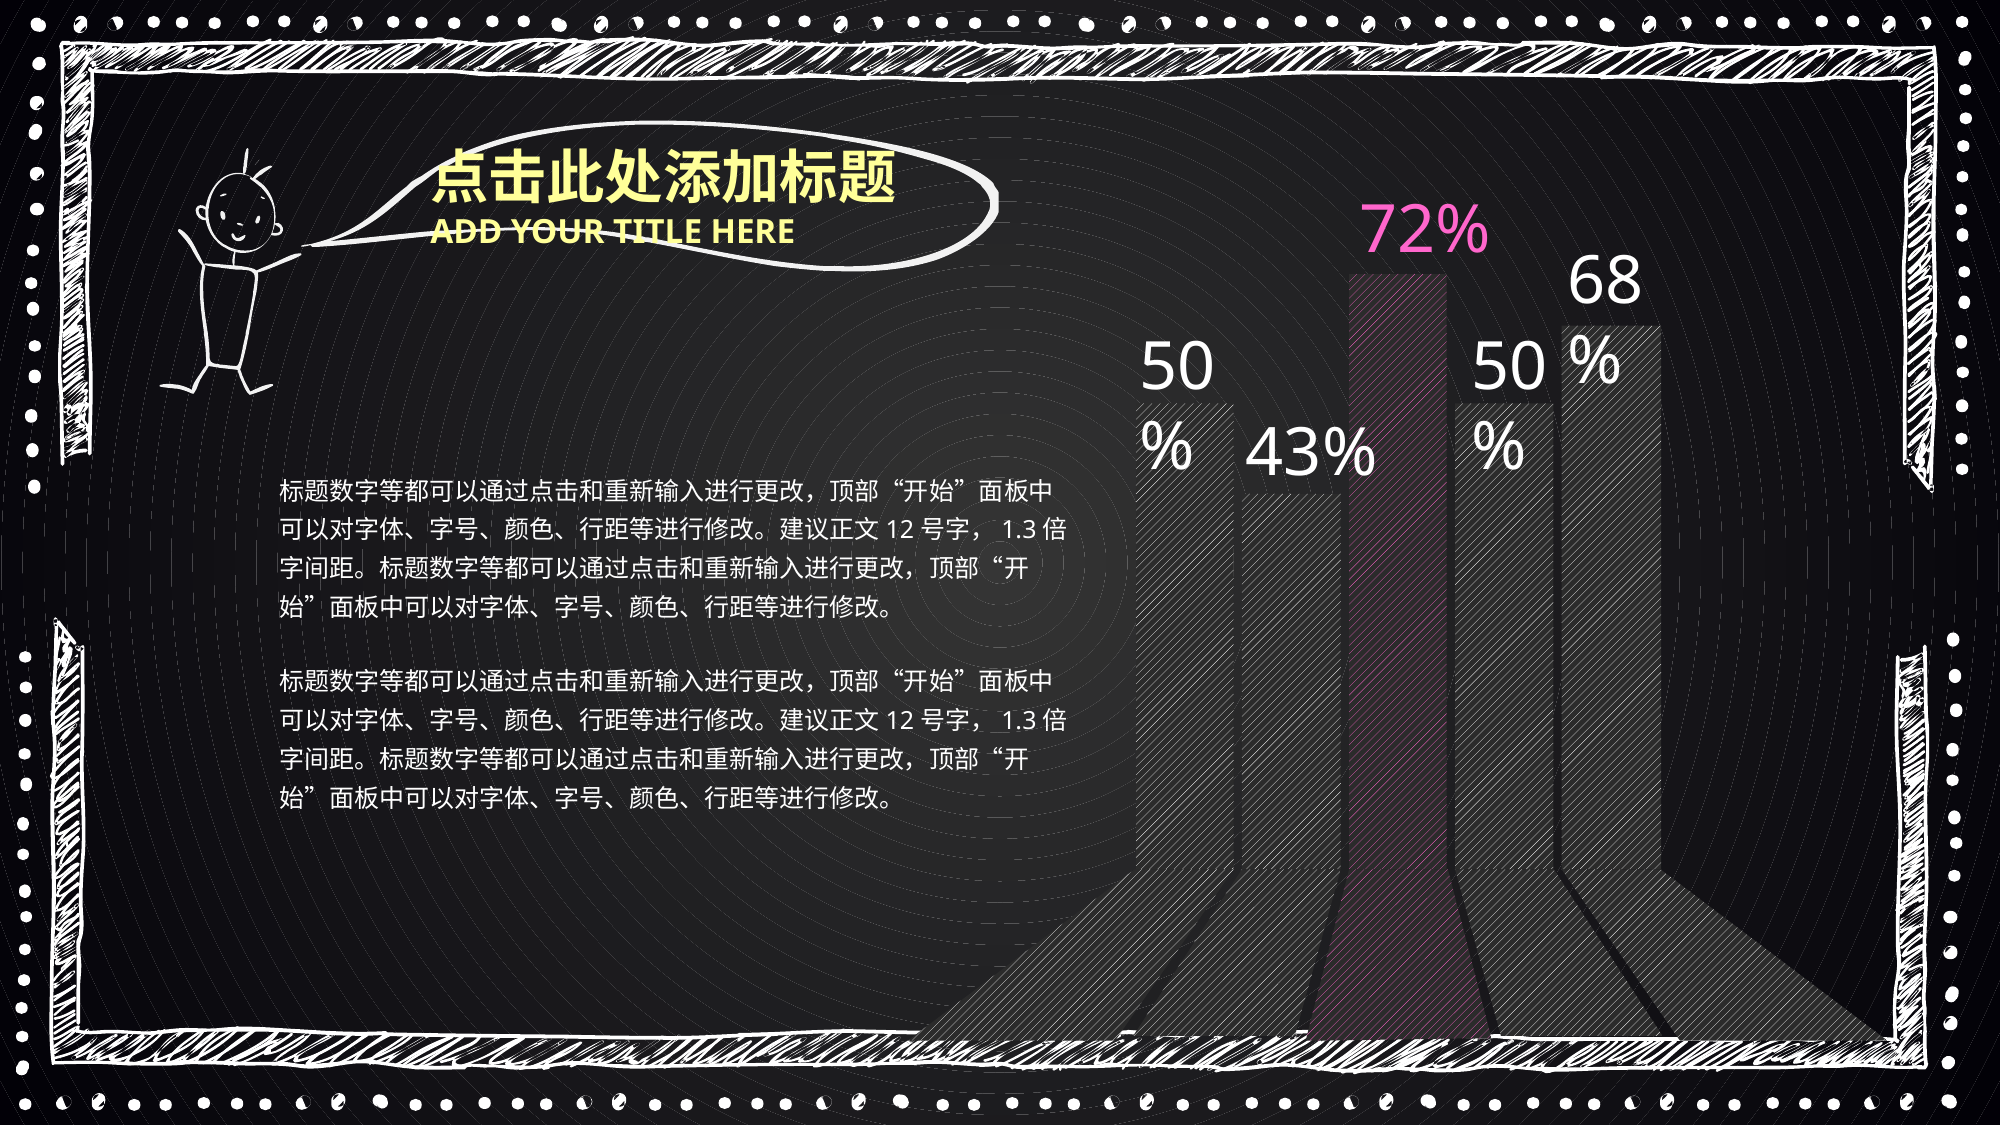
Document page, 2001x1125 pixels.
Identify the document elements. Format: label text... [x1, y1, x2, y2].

text_box 72% [1344, 177, 1514, 273]
text_box 标题数字等都可以通过点击和重新输入进行更改，顶部“开始”面板中可以对字体、字号、颜色、行距等进行修改。建议正文12号字，1.3倍字间距。标题数字等都可以通过点击和重新输入进行更改，顶部“开始”面板中可以对字体、字号、颜色、行距等进行修改。 [264, 649, 907, 820]
text_box 标题数字等都可以通过点击和重新输入进行更改，顶部“开始”面板中可以对字体、字号、颜色、行距等进行修改。建议正文12号字，1.3倍字间距。标题数字等都可以通过点击和重新输入进行更改，顶部“开始”面板中可以对字体、字号、颜色、行距等进行修改。 [264, 458, 907, 630]
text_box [907, 273, 1888, 1041]
picture [159, 119, 999, 396]
text_box 68% [1552, 229, 1706, 273]
